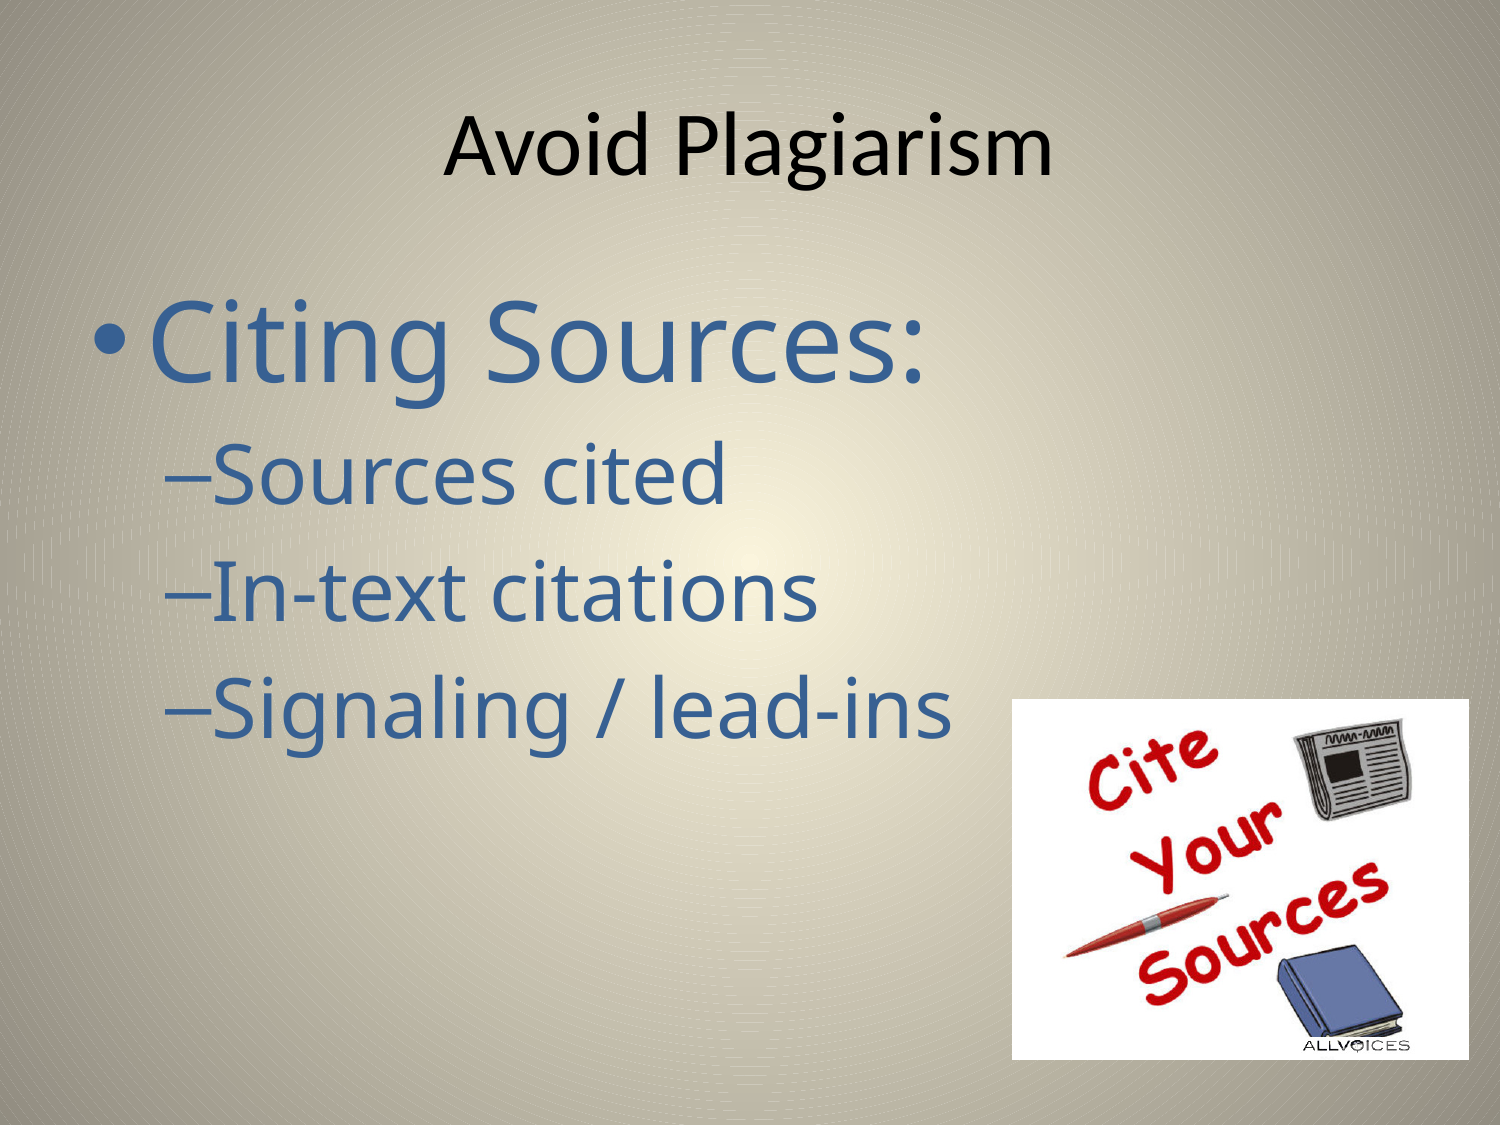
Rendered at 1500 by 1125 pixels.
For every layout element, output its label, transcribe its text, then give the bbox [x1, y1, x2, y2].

title Avoid Plagiarism [75, 45, 1425, 233]
picture [1012, 699, 1469, 1061]
list Citing Sources: Sources cited In-text citations Signaling / lead-ins [75, 262, 1425, 1005]
